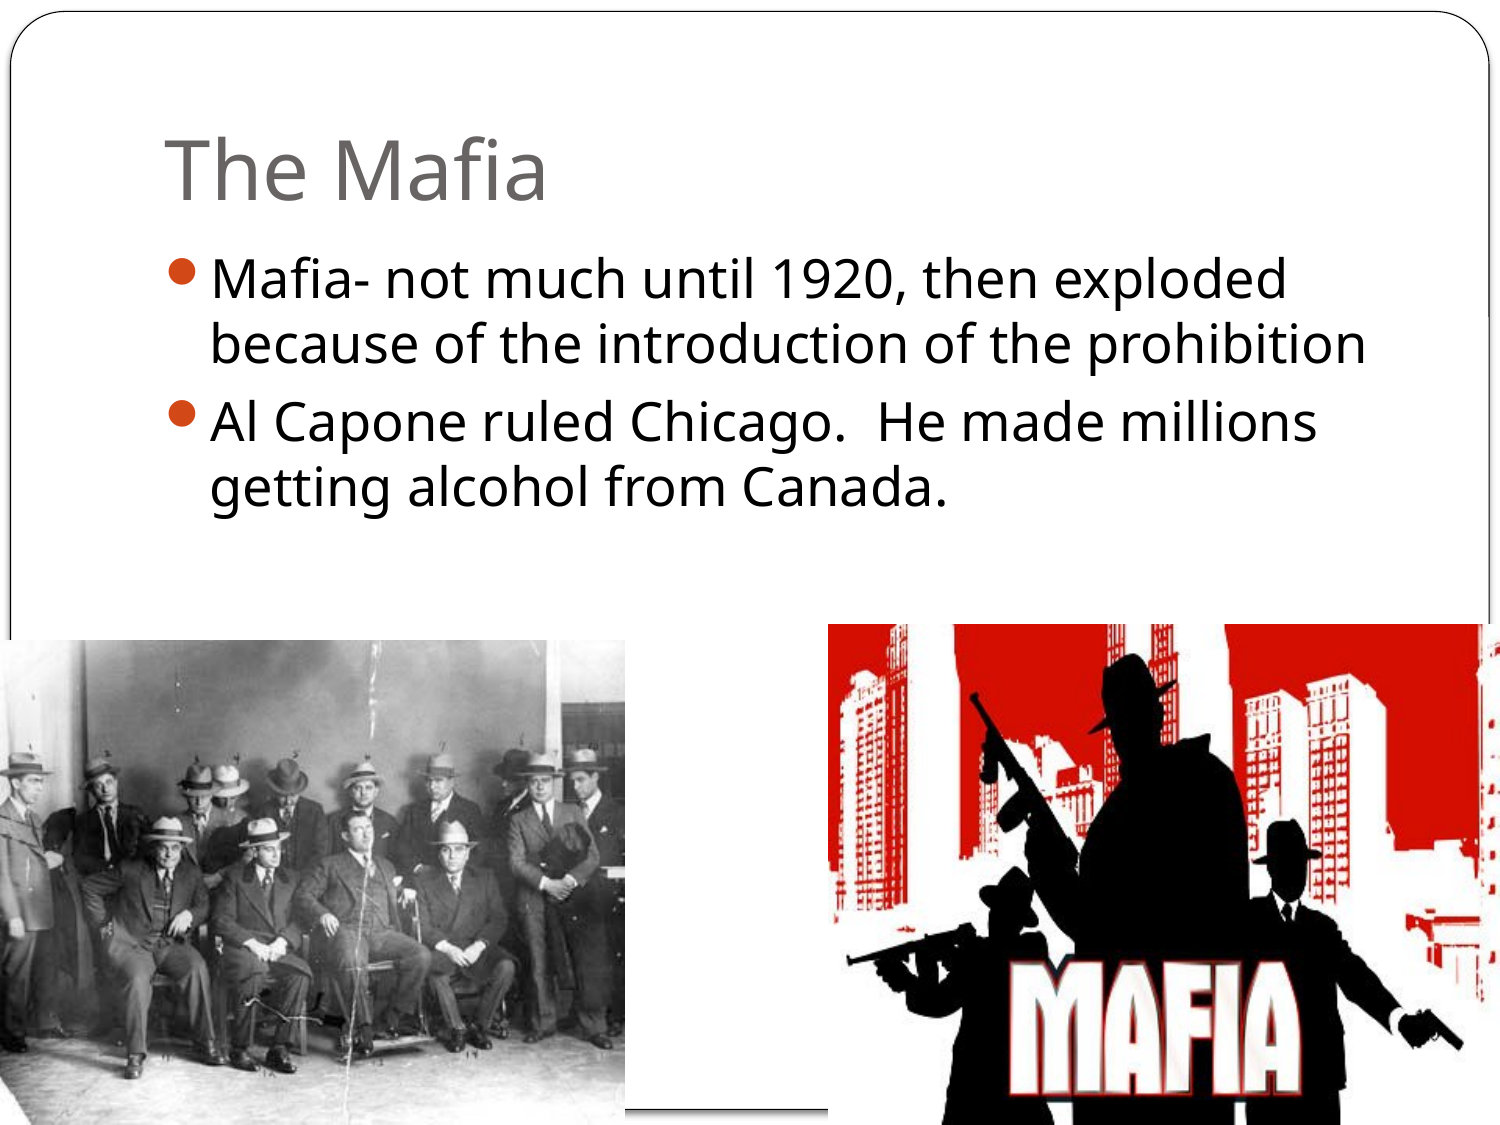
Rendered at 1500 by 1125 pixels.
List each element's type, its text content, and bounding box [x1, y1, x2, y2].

picture [827, 624, 1500, 1125]
list Mafia- not much until 1920, then exploded because of the introduction of the prohibition Al Capone ruled Chicago. He made millions getting alcohol from Canada. [150, 237, 1425, 988]
picture [0, 640, 626, 1125]
title The Mafia [150, 45, 1425, 233]
